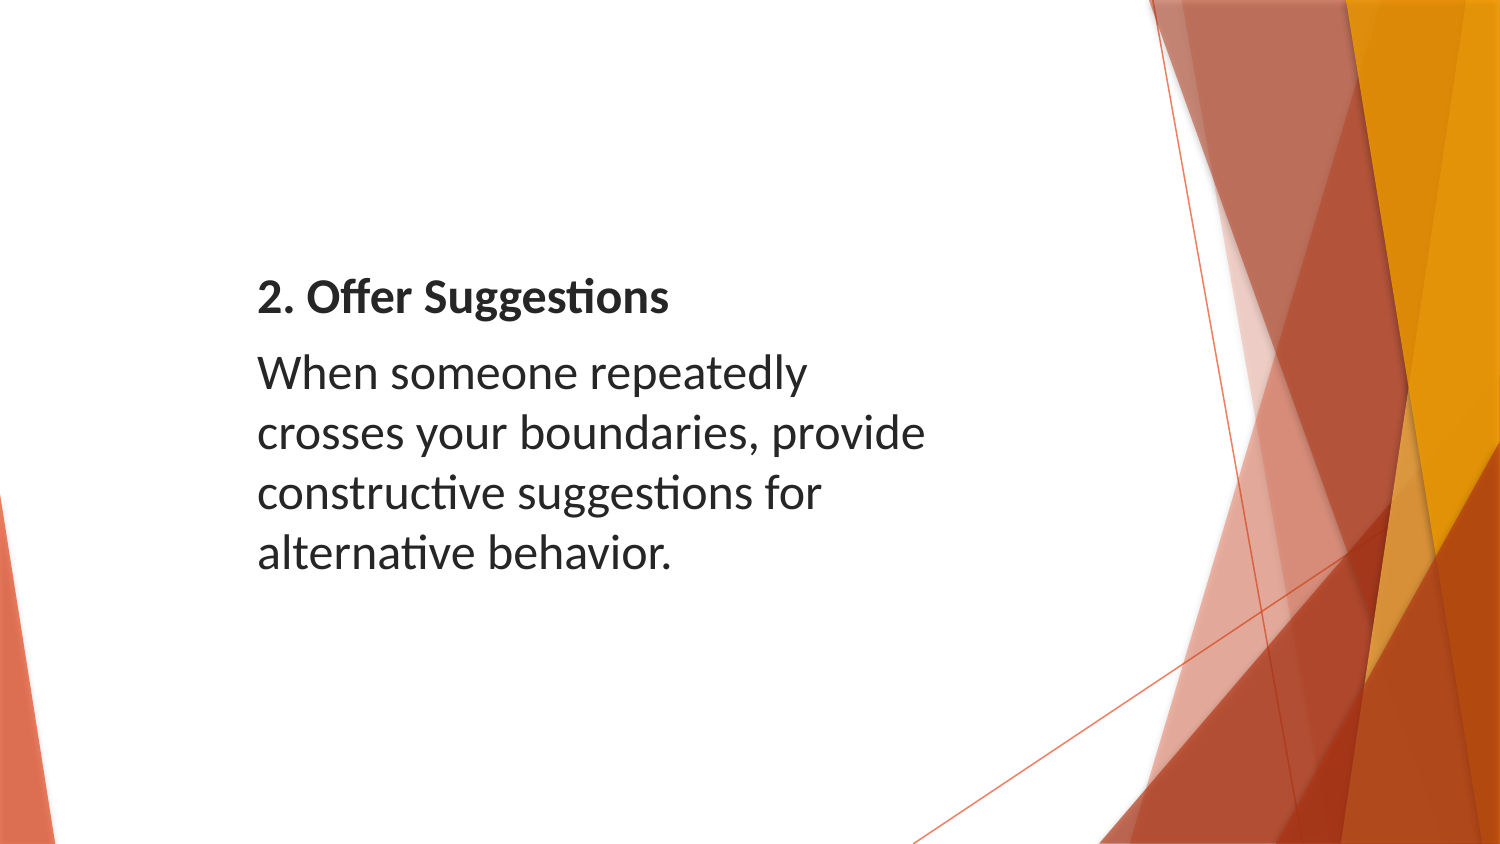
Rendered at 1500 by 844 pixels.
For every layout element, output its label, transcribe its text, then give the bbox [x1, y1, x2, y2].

list 2. Offer Suggestions When someone repeatedly crosses your boundaries, provide constructive suggestions for alternative behavior. [242, 114, 975, 729]
